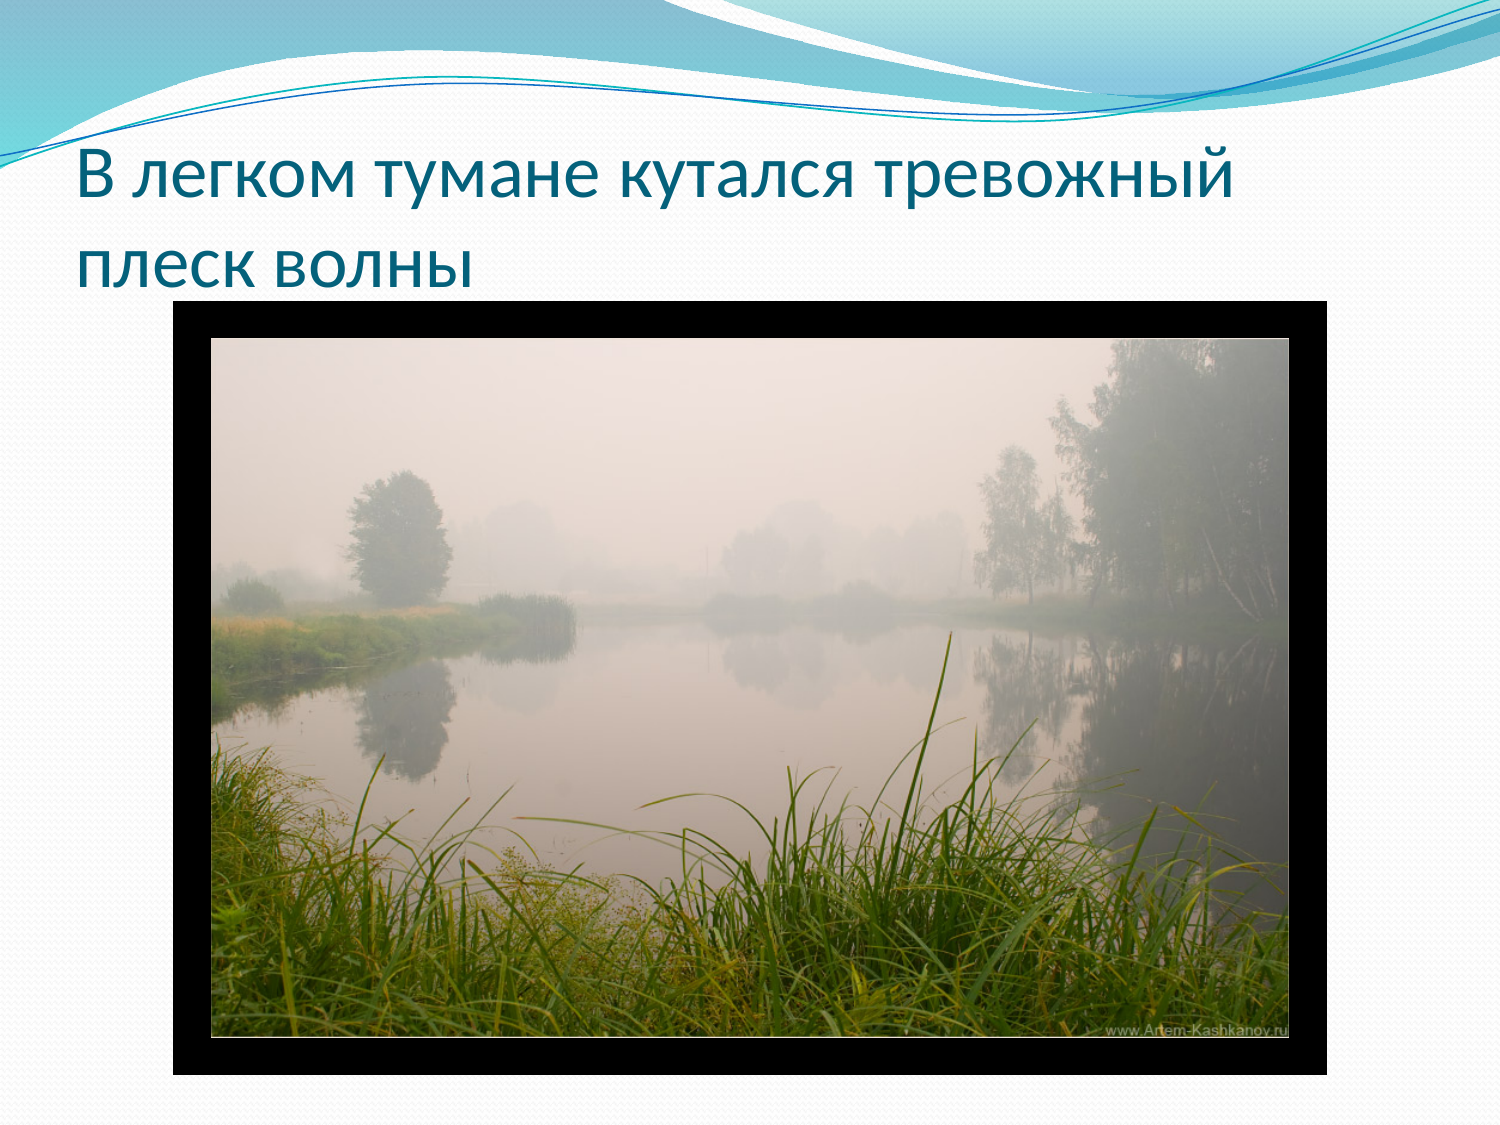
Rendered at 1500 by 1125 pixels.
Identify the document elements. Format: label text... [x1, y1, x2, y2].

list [210, 337, 1290, 1038]
title В легком тумане кутался тревожный плеск волны [75, 115, 1425, 303]
